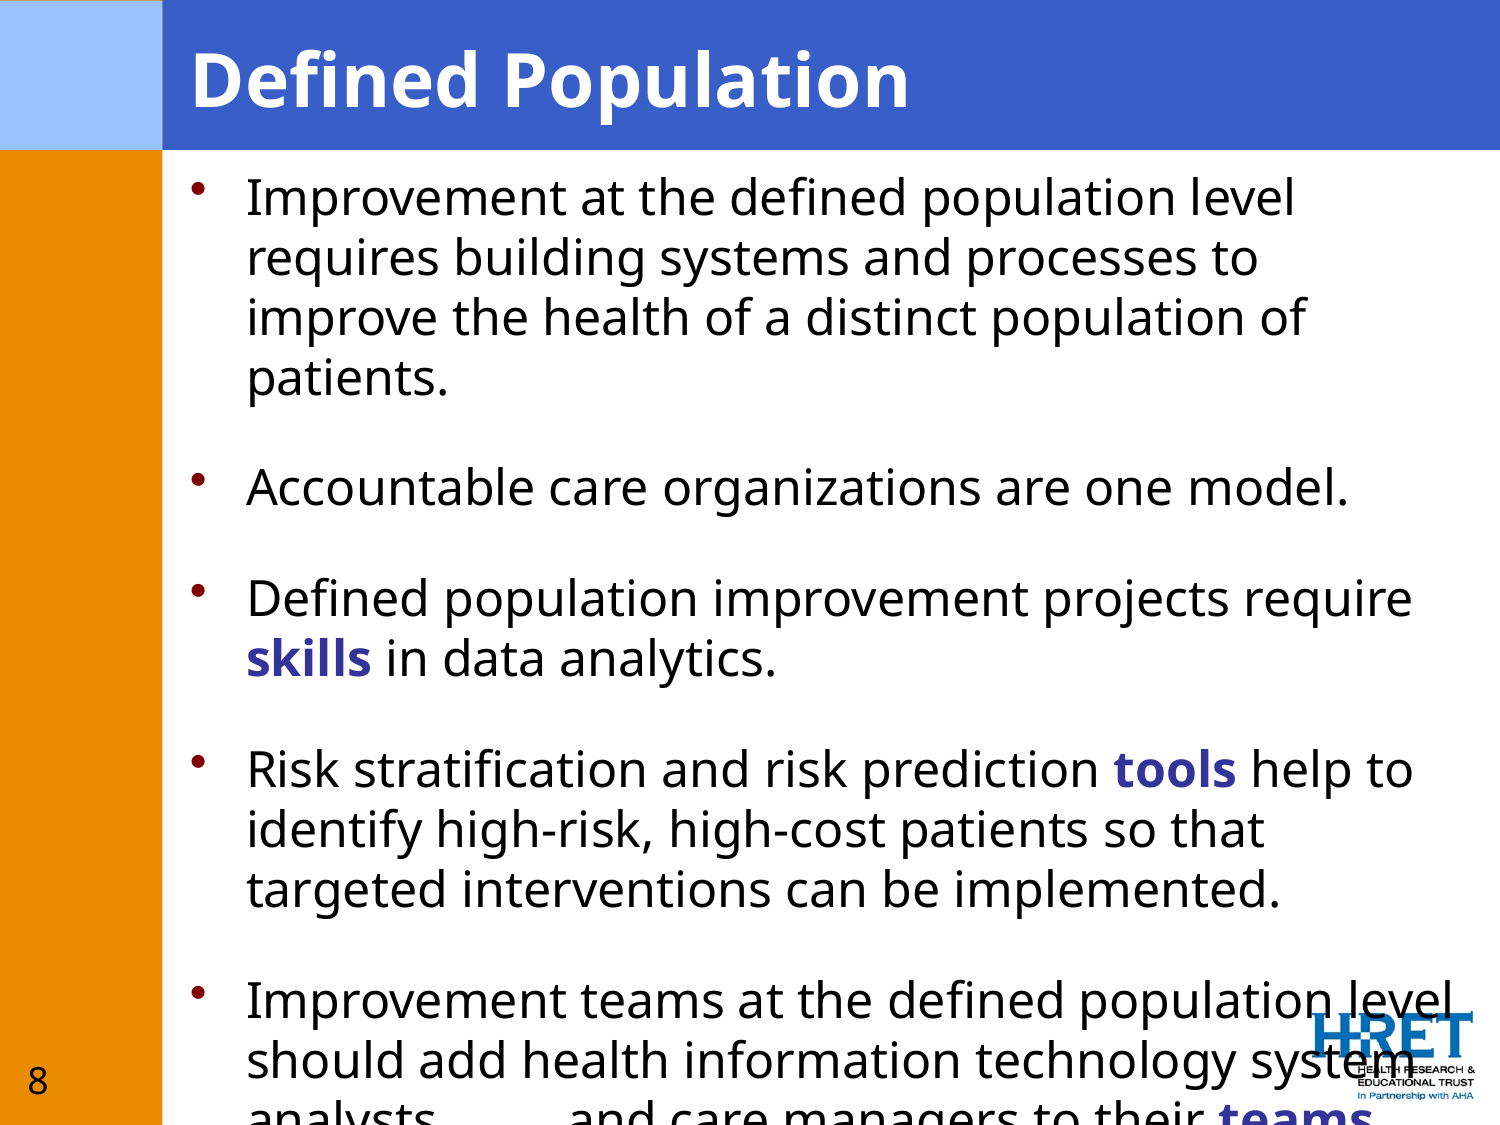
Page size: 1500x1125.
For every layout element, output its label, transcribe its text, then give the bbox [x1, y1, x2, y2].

title Defined Population [174, 24, 1438, 150]
text_box 8 [12, 1049, 88, 1110]
picture [1312, 1011, 1475, 1100]
list Improvement at the defined population level requires building systems and processes to improve the health of a distinct population of patients. Accountable care organizations are one model. Defined population improvement projects require skills in data analytics. Risk stratification and risk prediction tools help to identify high-risk, high-cost patients so that targeted interventions can be implemented. Improvement teams at the defined population level should add health information technology system analysts and care managers to their teams. [174, 157, 1474, 963]
